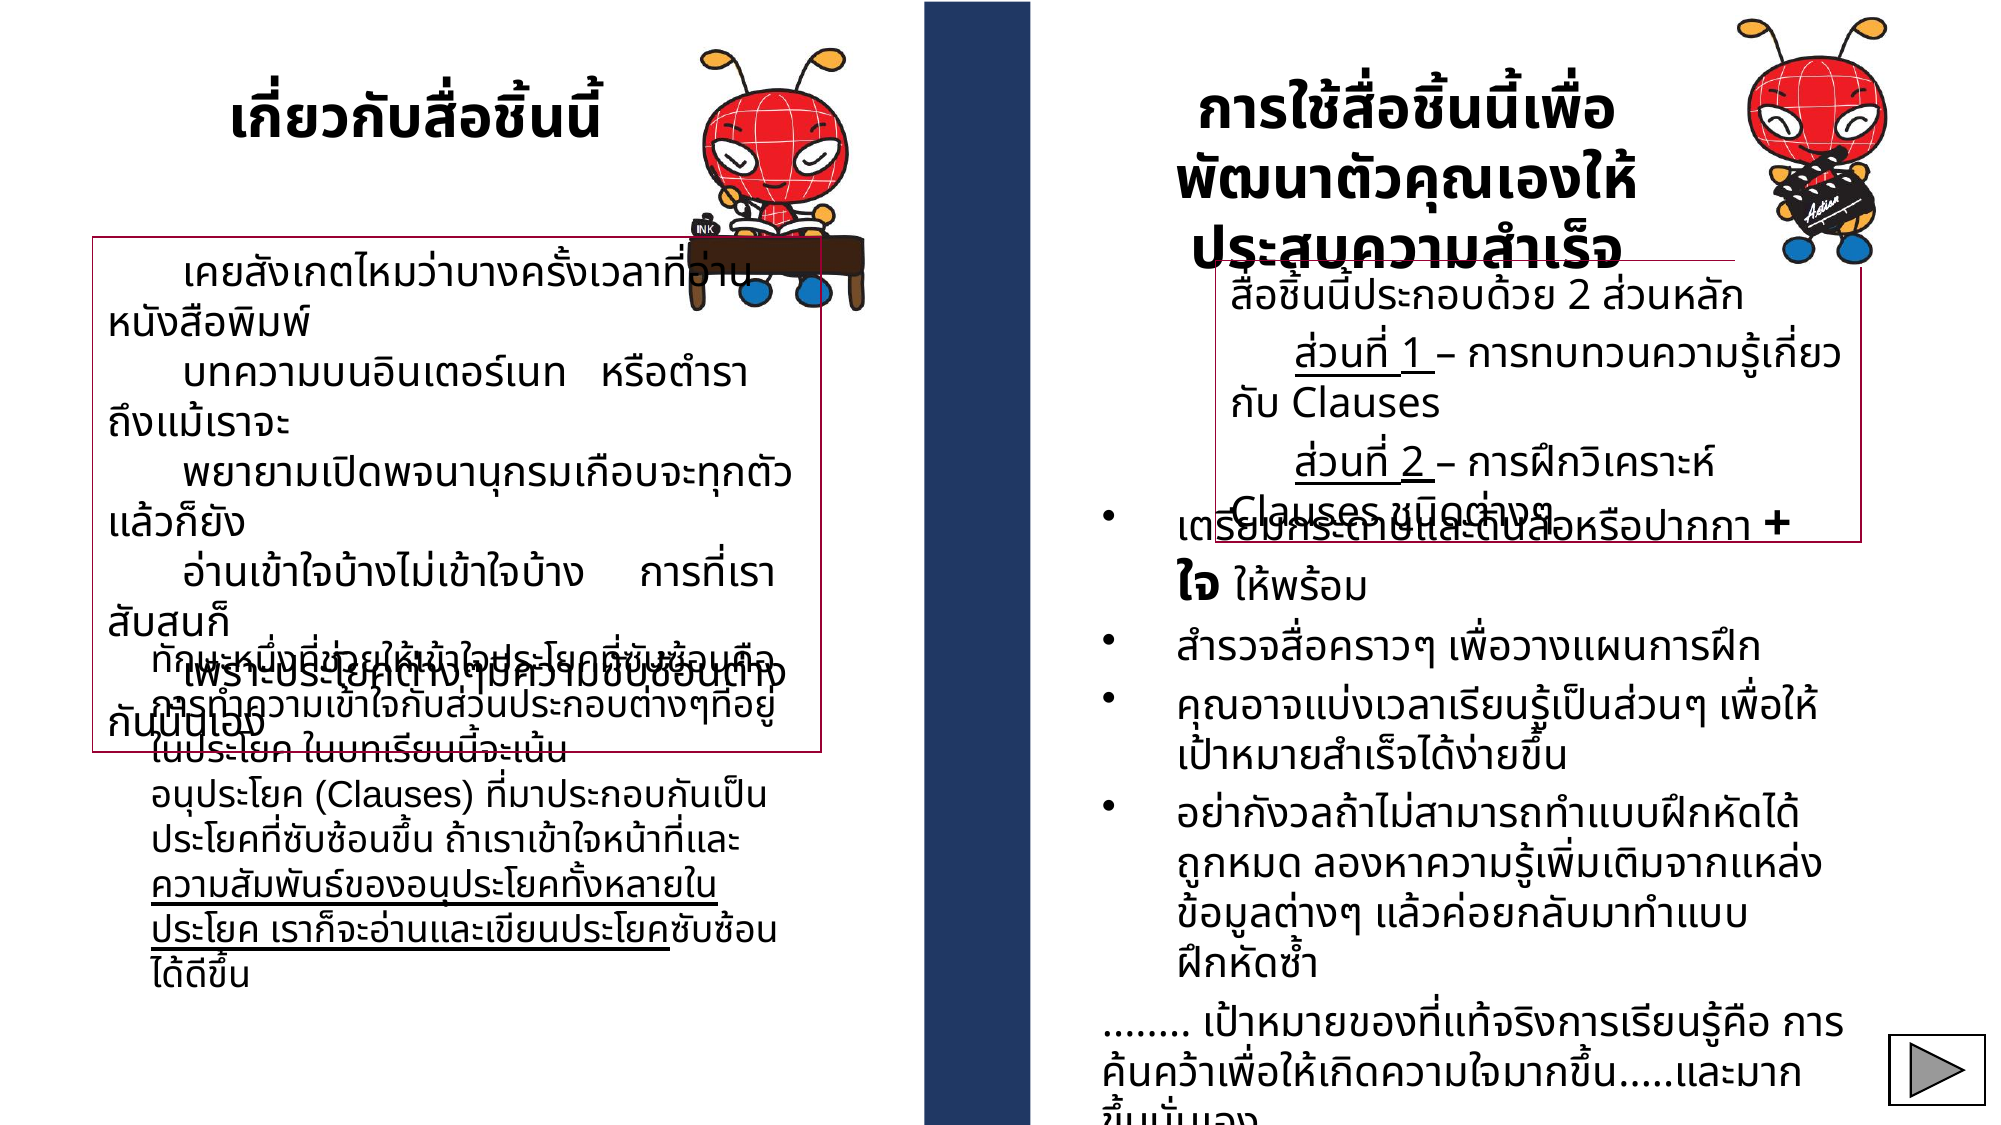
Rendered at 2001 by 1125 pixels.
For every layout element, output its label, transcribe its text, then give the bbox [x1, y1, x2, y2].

picture [1735, 15, 1890, 267]
picture [685, 46, 871, 316]
text_box การใช้สื่อชิ้นนี้เพื่อพัฒนาตัวคุณเองให้ประสบความสำเร็จ [1133, 61, 1681, 289]
text_box [923, 1, 1031, 1125]
text_box เกี่ยวกับสื่อชิ้นนี้ [58, 70, 685, 158]
text_box เคยสังเกตไหมว่าบางครั้งเวลาที่อ่านหนังสือพิมพ์ บทความบนอินเตอร์เนท หรือตำรา ถึงแม้เราจะ พยายามเปิดพจนานุกรมเกือบจะทุกตัวแล้วก็ยัง อ่านเข้าใจบ้างไม่เข้าใจบ้าง การที่เราสับสนก็ เพราะประโยคต่างๆมีความซับซ้อนต่างกันนั่นเอง [92, 237, 821, 753]
text_box [1888, 1034, 1986, 1106]
text_box เตรียมกระดาษและดินสอหรือปากกา + ใจ ให้พร้อม สำรวจสื่อคราวๆ เพื่อวางแผนการฝึก คุณอาจแบ่งเวลาเรียนรู้เป็นส่วนๆ เพื่อให้เป้าหมายสำเร็จได้ง่ายขึ้น อย่ากังวลถ้าไม่สามารถทำแบบฝึกหัดได้ถูกหมด ลองหาความรู้เพิ่มเติมจากแหล่งข้อมูลต่างๆ แล้วค่อยกลับมาทำแบบฝึกหัดซ้ำ ........ เป้าหมายของที่แท้จริงการเรียนรู้คือ การค้นคว้าเพื่อให้เกิดความใจมากขึ้น.....และมากขึ้นนั่นเอง [1087, 483, 1862, 1125]
text_box ทักษะหนึ่งที่ช่วยให้เข้าใจประโยคที่ซับซ้อนคือ การทำความเข้าใจกับส่วนประกอบต่างๆที่อยู่ในประโยค ในบทเรียนนี้จะเน้น อนุประโยค (Clauses) ที่มาประกอบกันเป็นประโยคที่ซับซ้อนขึ้น ถ้าเราเข้าใจหน้าที่และความสัมพันธ์ของอนุประโยคทั้งหลายในประโยค เราก็จะอ่านและเขียนประโยคซับซ้อนได้ดีขึ้น [135, 753, 821, 1002]
text_box สื่อชิ้นนี้ประกอบด้วย 2 ส่วนหลัก ส่วนที่ 1 – การทบทวนความรู้เกี่ยวกับ Clauses ส่วนที่ 2 – การฝึกวิเคราะห์ Clauses ชนิดต่างๆ [1215, 260, 1862, 483]
